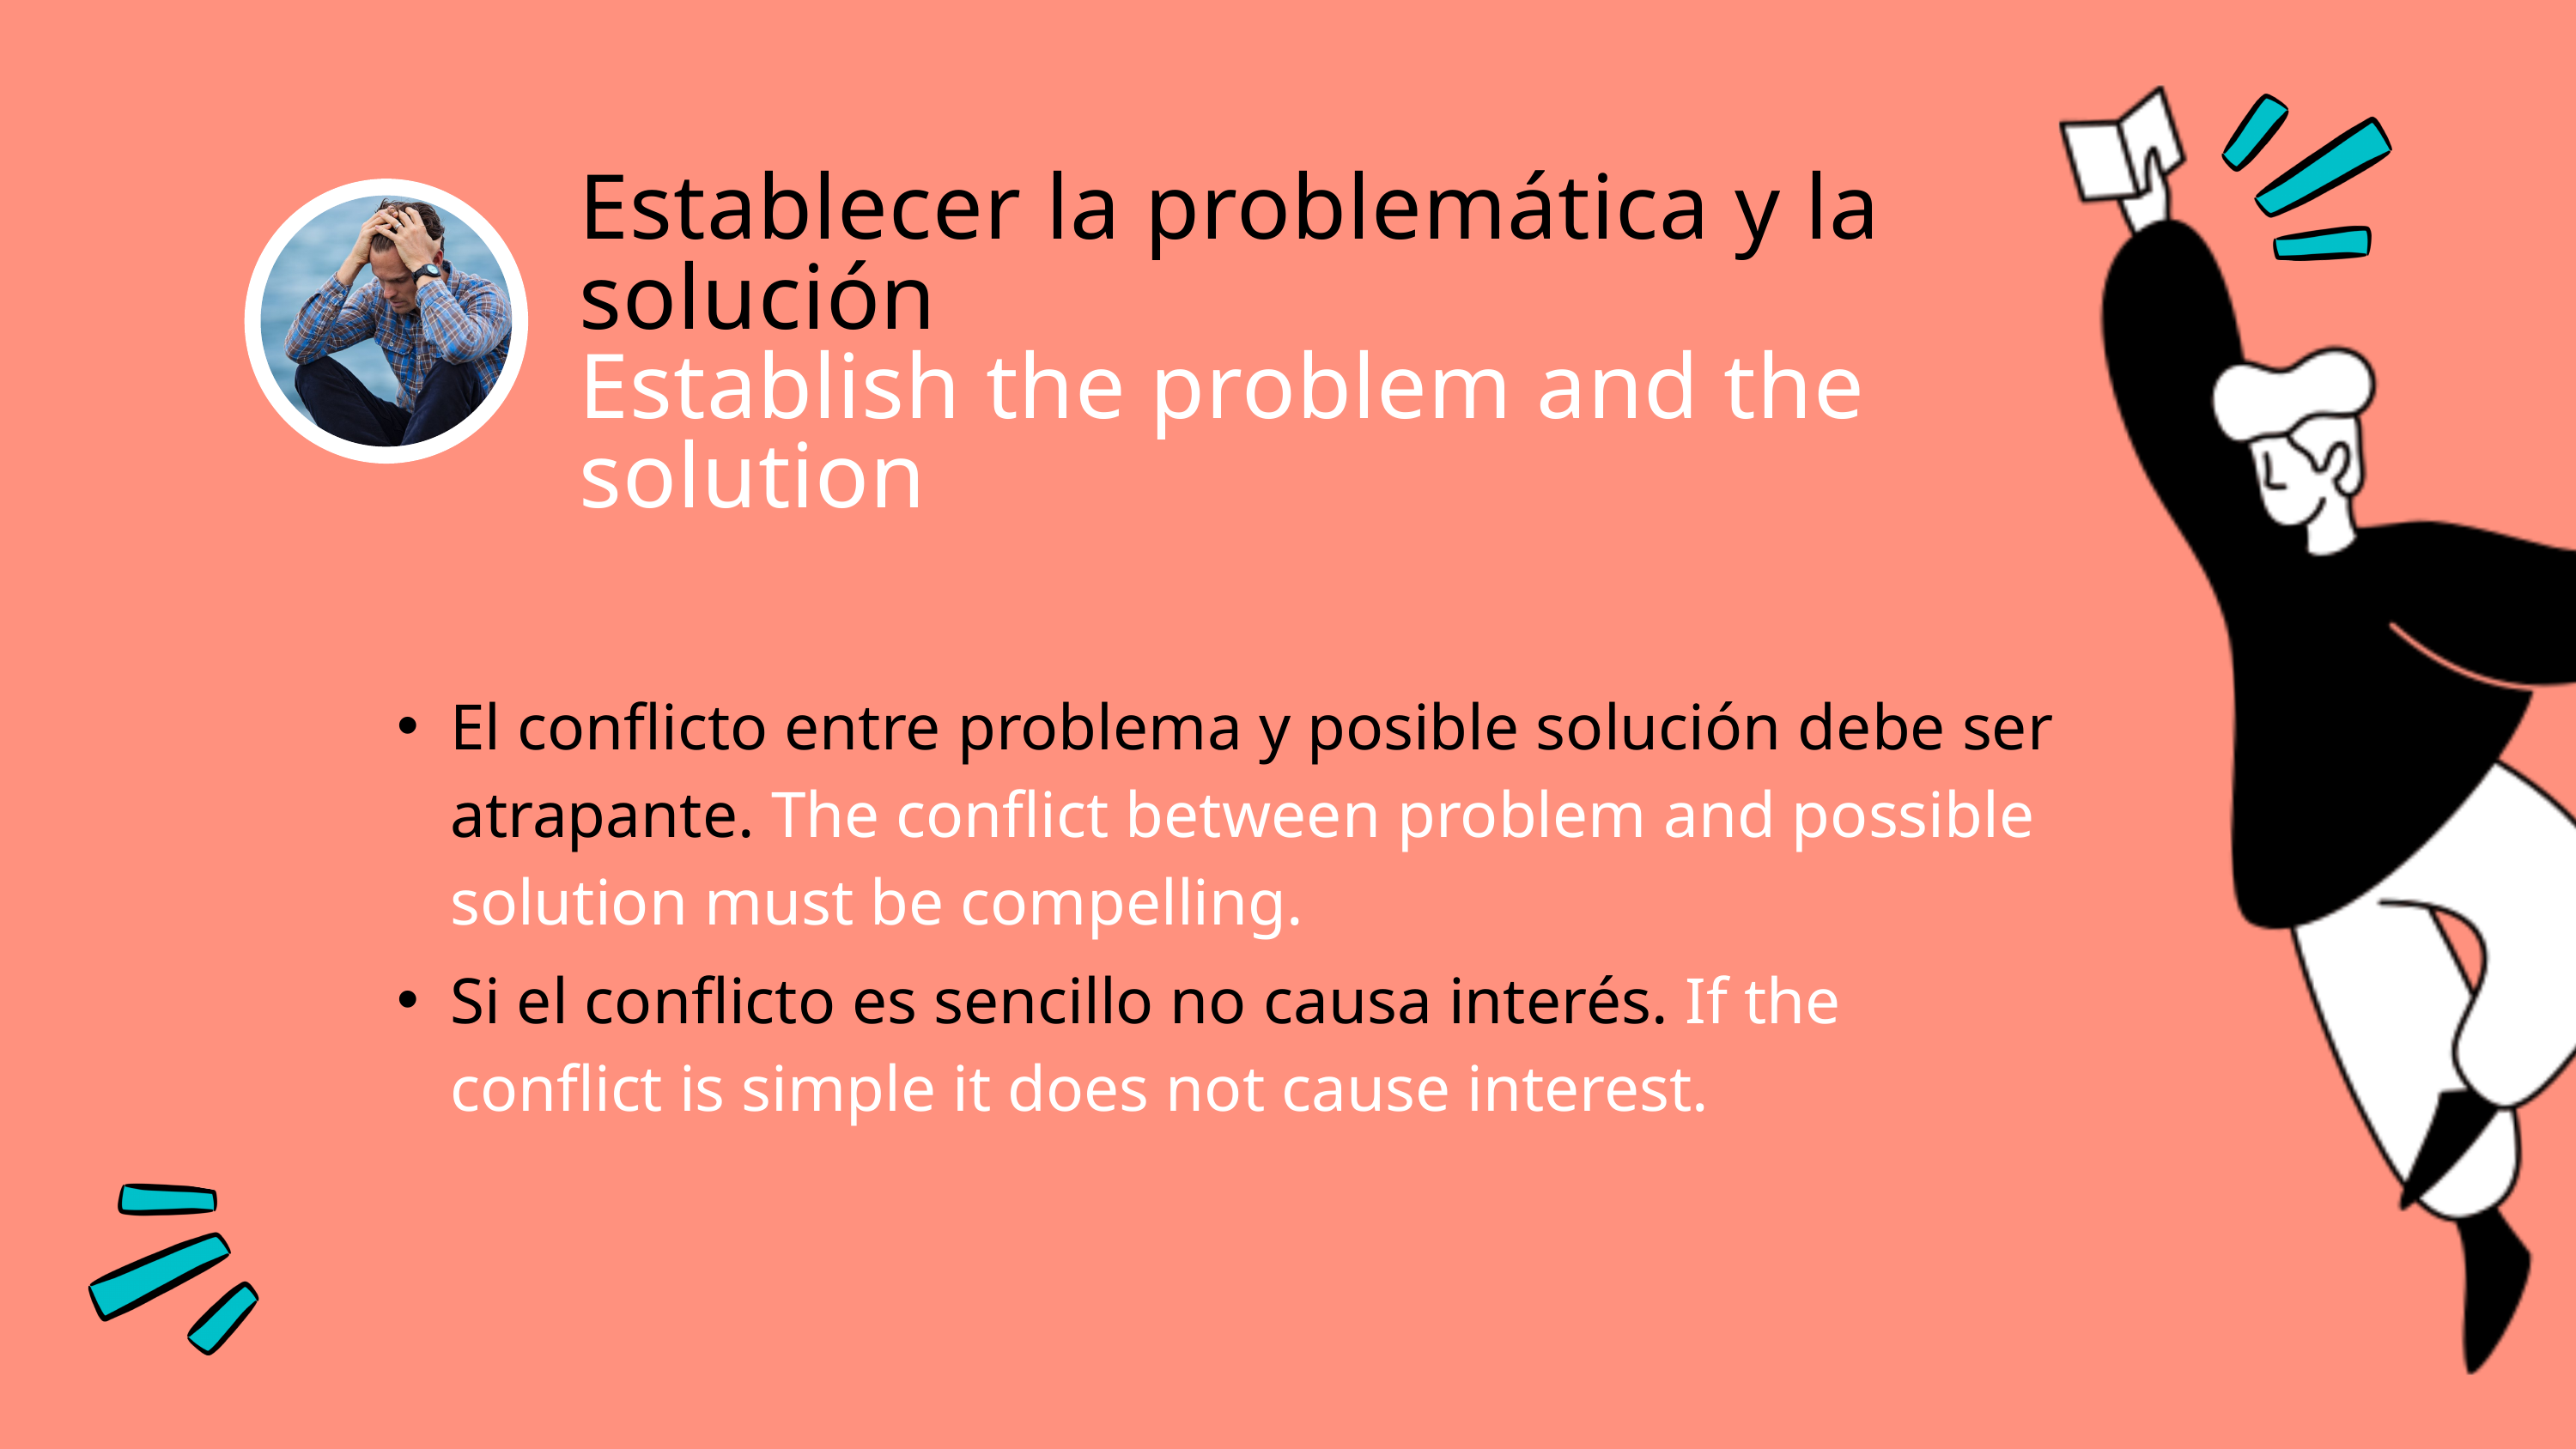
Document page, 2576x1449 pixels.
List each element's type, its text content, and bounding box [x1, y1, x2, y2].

text_box Si el conflicto es sencillo no causa interés. If the conflict is simple it does not cause interest. [343, 949, 2057, 1125]
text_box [243, 178, 530, 464]
picture [2059, 67, 2576, 1390]
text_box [260, 195, 513, 447]
text_box El conflicto entre problema y posible solución debe ser atrapante. The conflict between problem and possible solution must be compelling. [343, 674, 2057, 938]
text_box Establecer la problemática y la solución Establish the problem and the solution [579, 167, 2082, 526]
picture [81, 1173, 275, 1361]
